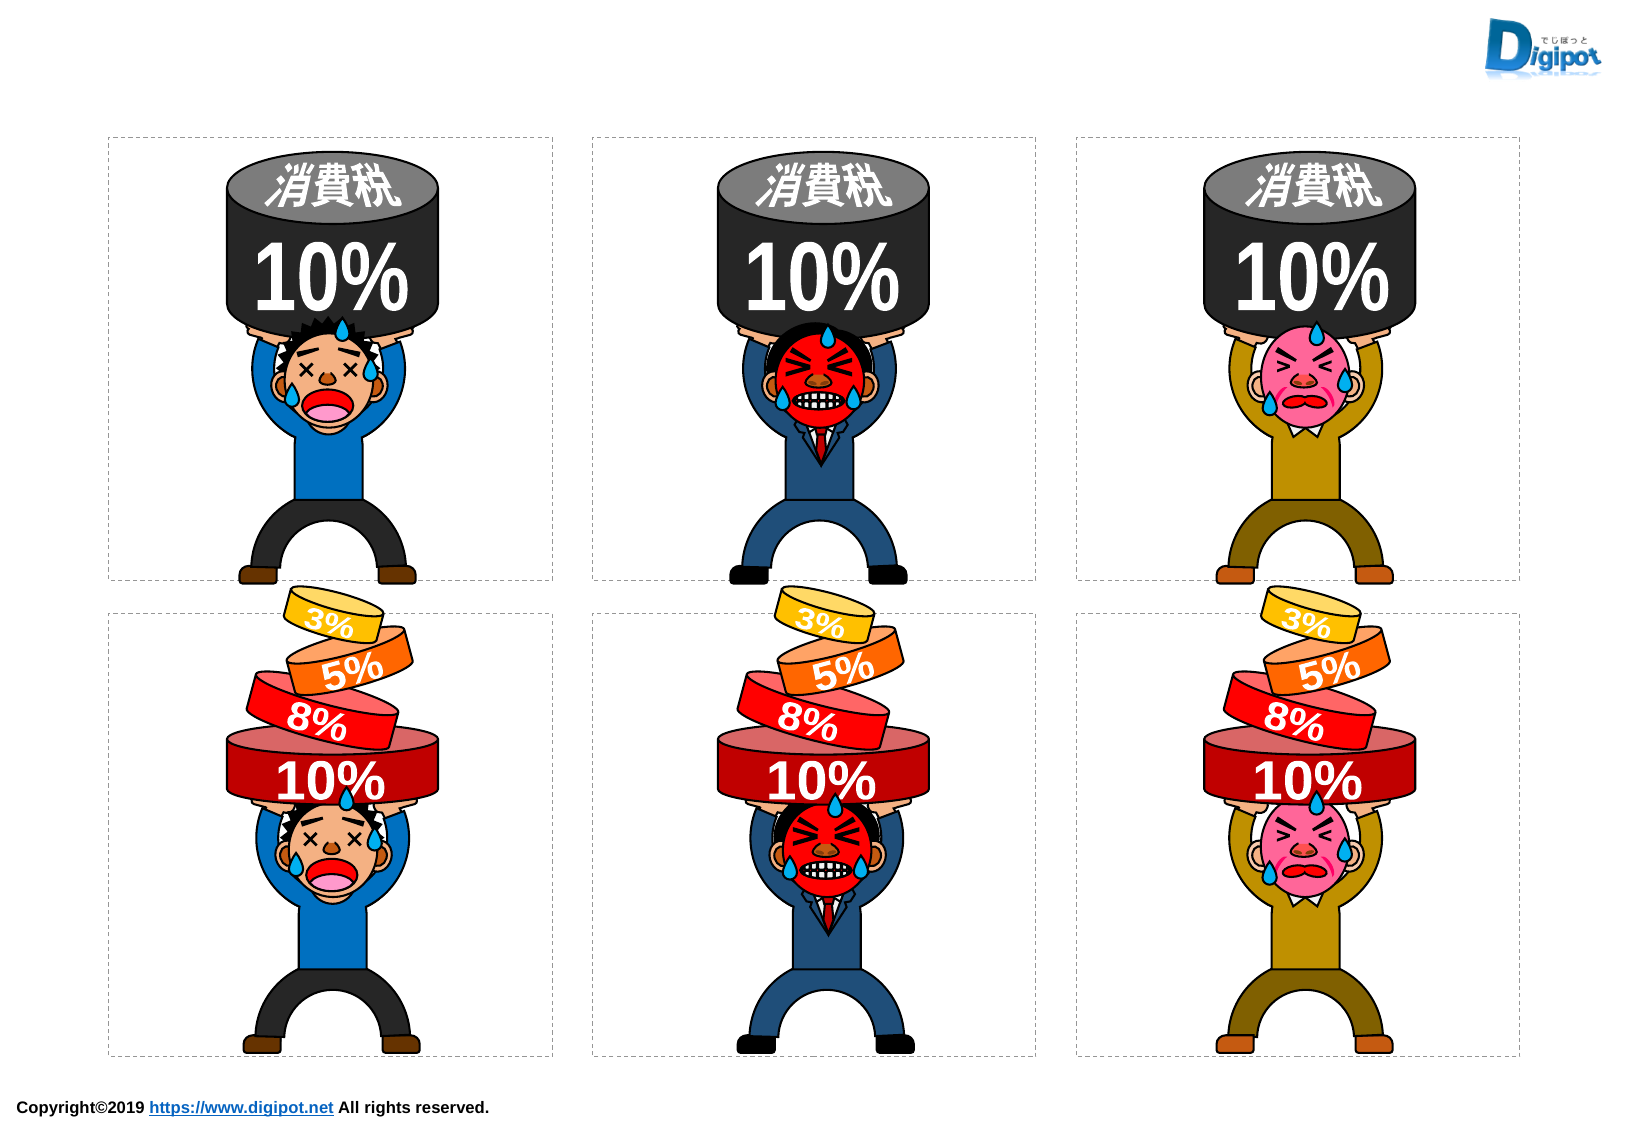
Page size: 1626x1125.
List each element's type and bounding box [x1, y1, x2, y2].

text_box [1204, 151, 1416, 584]
text_box [1204, 592, 1416, 1053]
picture [1485, 18, 1602, 82]
text_box [717, 592, 929, 1053]
text_box [226, 592, 438, 1053]
text_box [717, 151, 929, 584]
text_box [226, 151, 438, 584]
